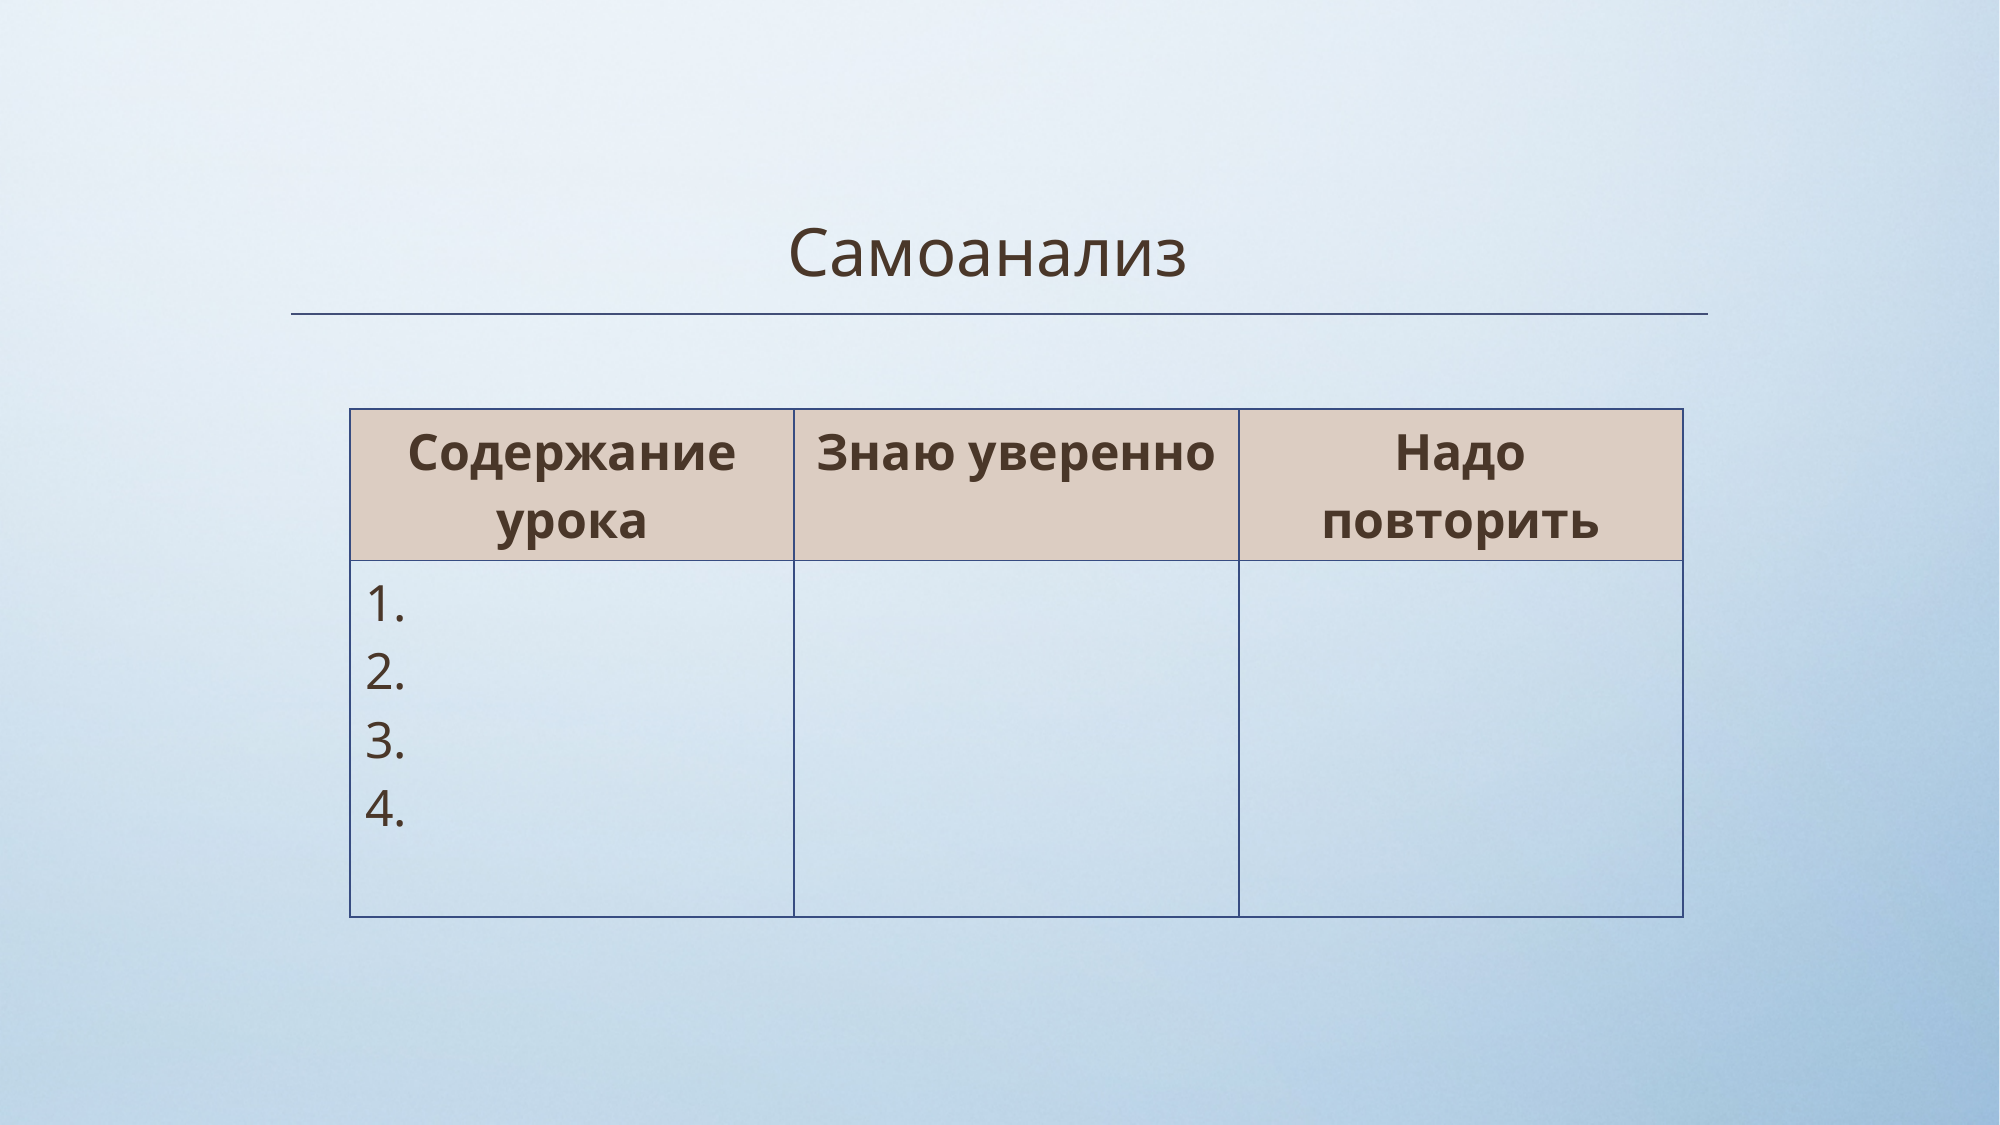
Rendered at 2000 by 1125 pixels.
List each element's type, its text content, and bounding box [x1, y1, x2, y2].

table_header Знаю уверенно [795, 410, 1238, 560]
table_header Содержание урока [351, 410, 793, 560]
table_cell [1240, 561, 1682, 916]
table_cell 1. 2. 3. 4. [351, 561, 793, 916]
table_header Надо повторить [1240, 410, 1682, 560]
text_box Самоанализ [456, 208, 1520, 299]
picture [0, 0, 2000, 1125]
table_cell [795, 561, 1238, 916]
